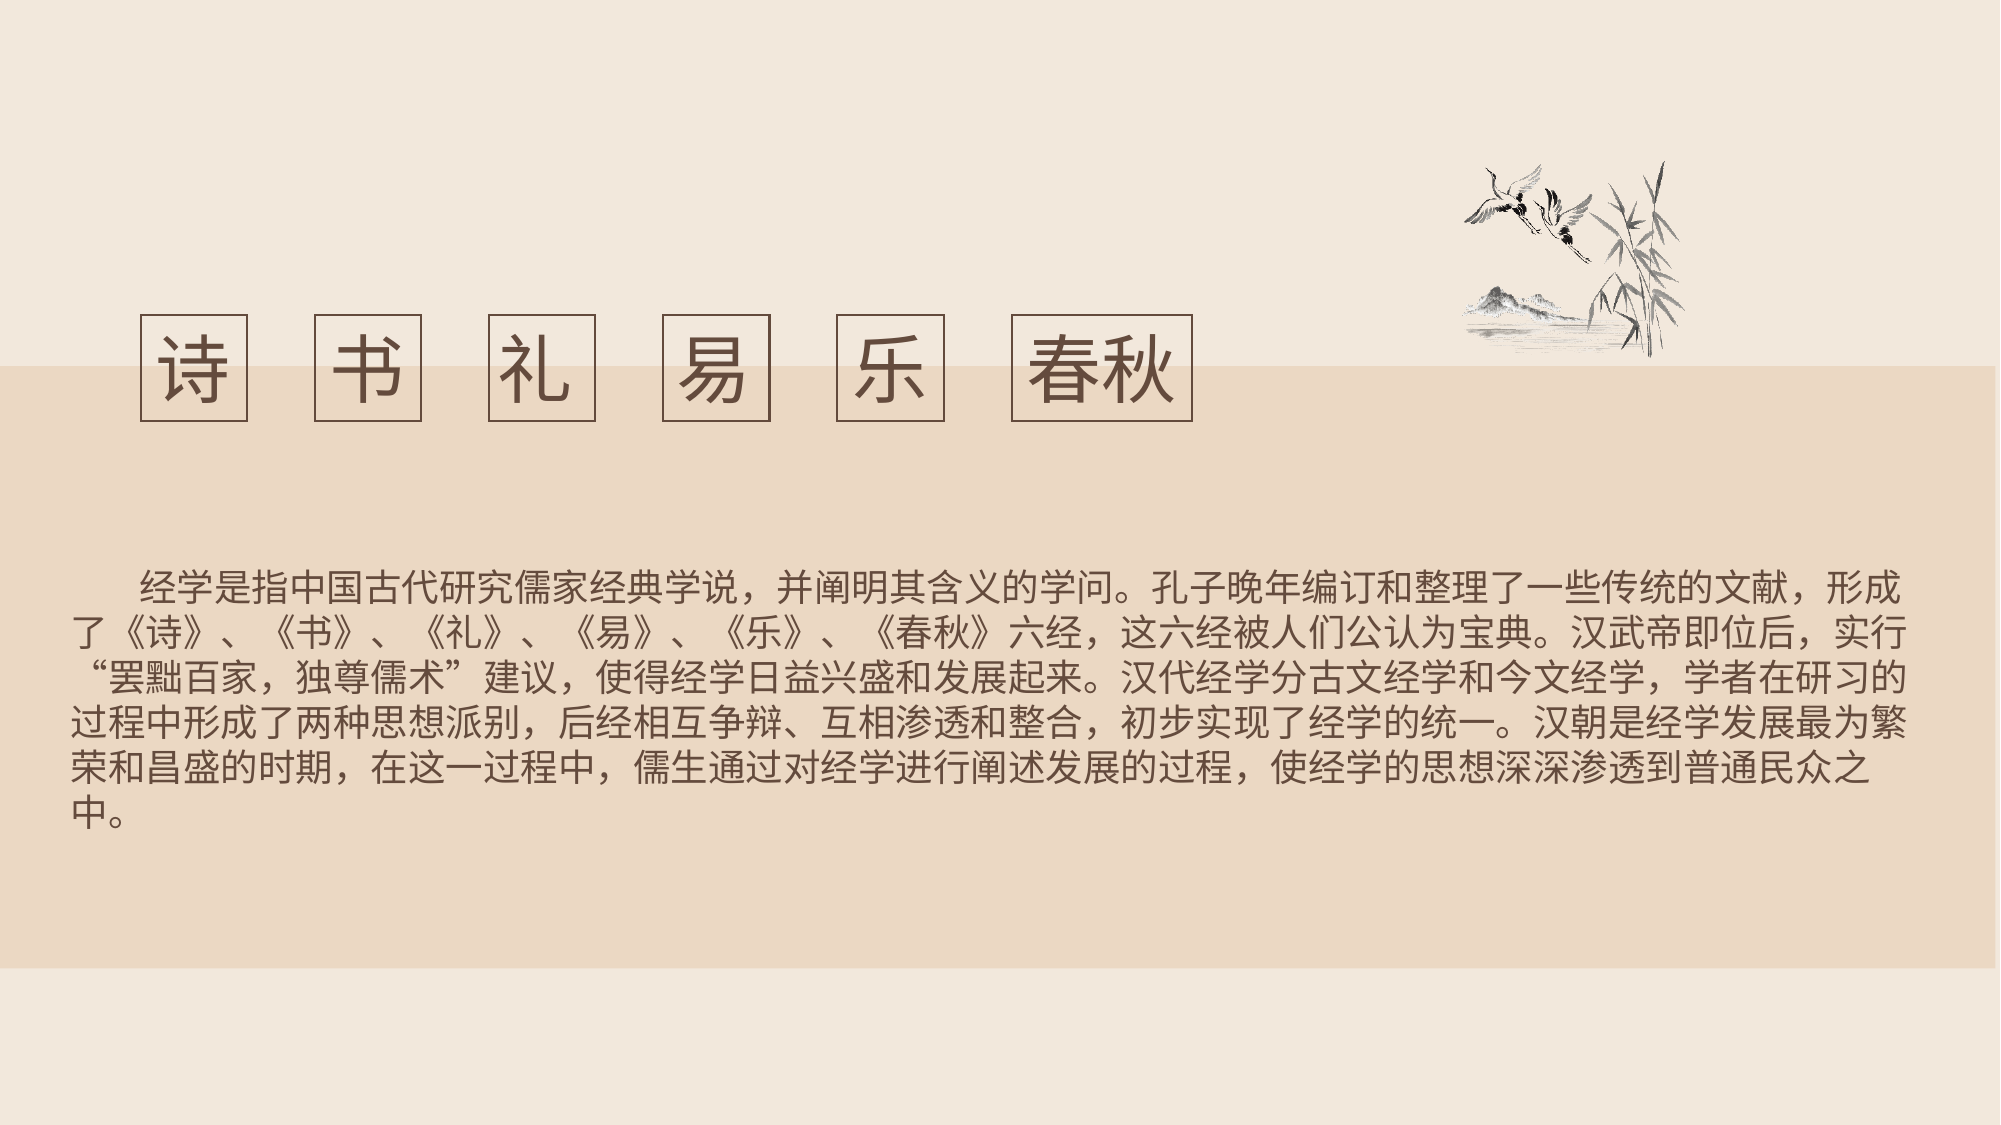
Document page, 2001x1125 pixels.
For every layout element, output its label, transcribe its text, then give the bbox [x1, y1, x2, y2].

text_box 经学是指中国古代研究儒家经典学说，并阐明其含义的学问。孔子晚年编订和整理了一些传统的文献，形成了《诗》、《书》、《礼》、《易》、《乐》、《春秋》六经，这六经被人们公认为宝典。汉武帝即位后，实行“罢黜百家，独尊儒术”建议，使得经学日益兴盛和发展起来。汉代经学分古文经学和今文经学，学者在研习的过程中形成了两种思想派别，后经相互争辩、互相渗透和整合，初步实现了经学的统一。汉朝是经学发展最为繁荣和昌盛的时期，在这一过程中，儒生通过对经学进行阐述发展的过程，使经学的思想深深渗透到普通民众之中。 [55, 556, 1935, 887]
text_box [314, 314, 422, 421]
picture [1449, 130, 1691, 373]
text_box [837, 314, 945, 421]
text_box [1011, 314, 1213, 421]
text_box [140, 314, 248, 421]
text_box [0, 365, 1996, 969]
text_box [662, 314, 770, 421]
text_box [482, 314, 596, 421]
